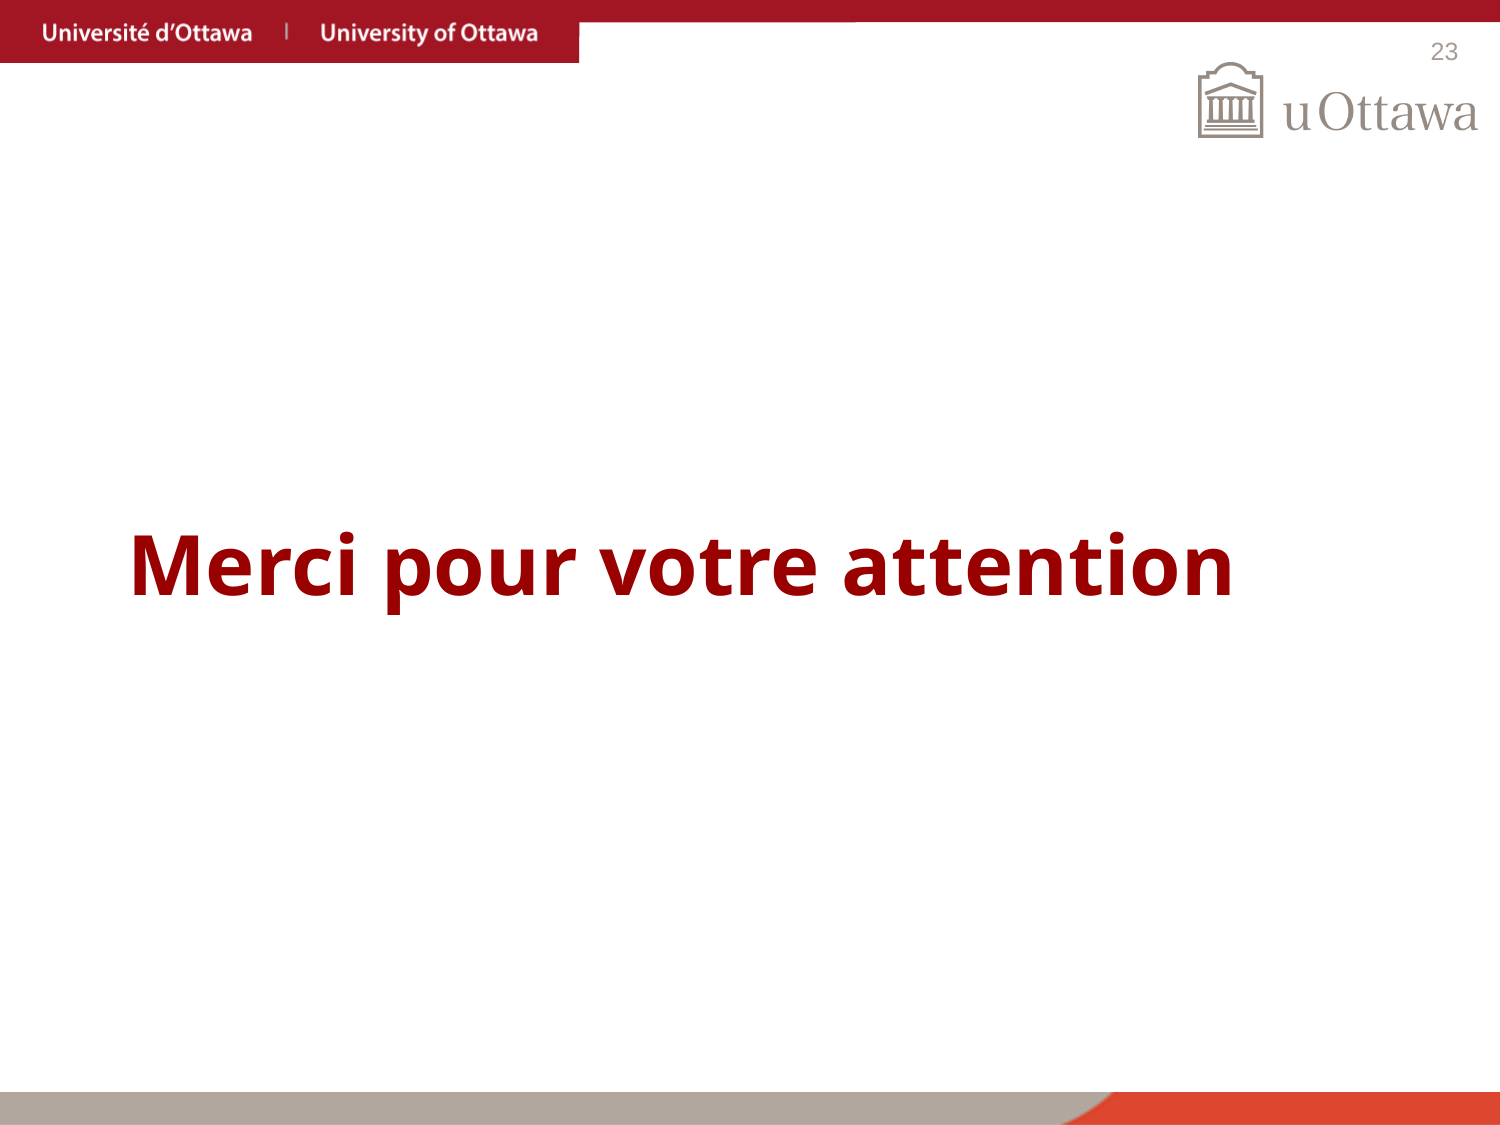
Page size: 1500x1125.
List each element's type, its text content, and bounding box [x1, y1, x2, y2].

title Merci pour votre attention [112, 450, 1388, 675]
picture [0, 1092, 1500, 1125]
picture [0, 0, 1500, 138]
